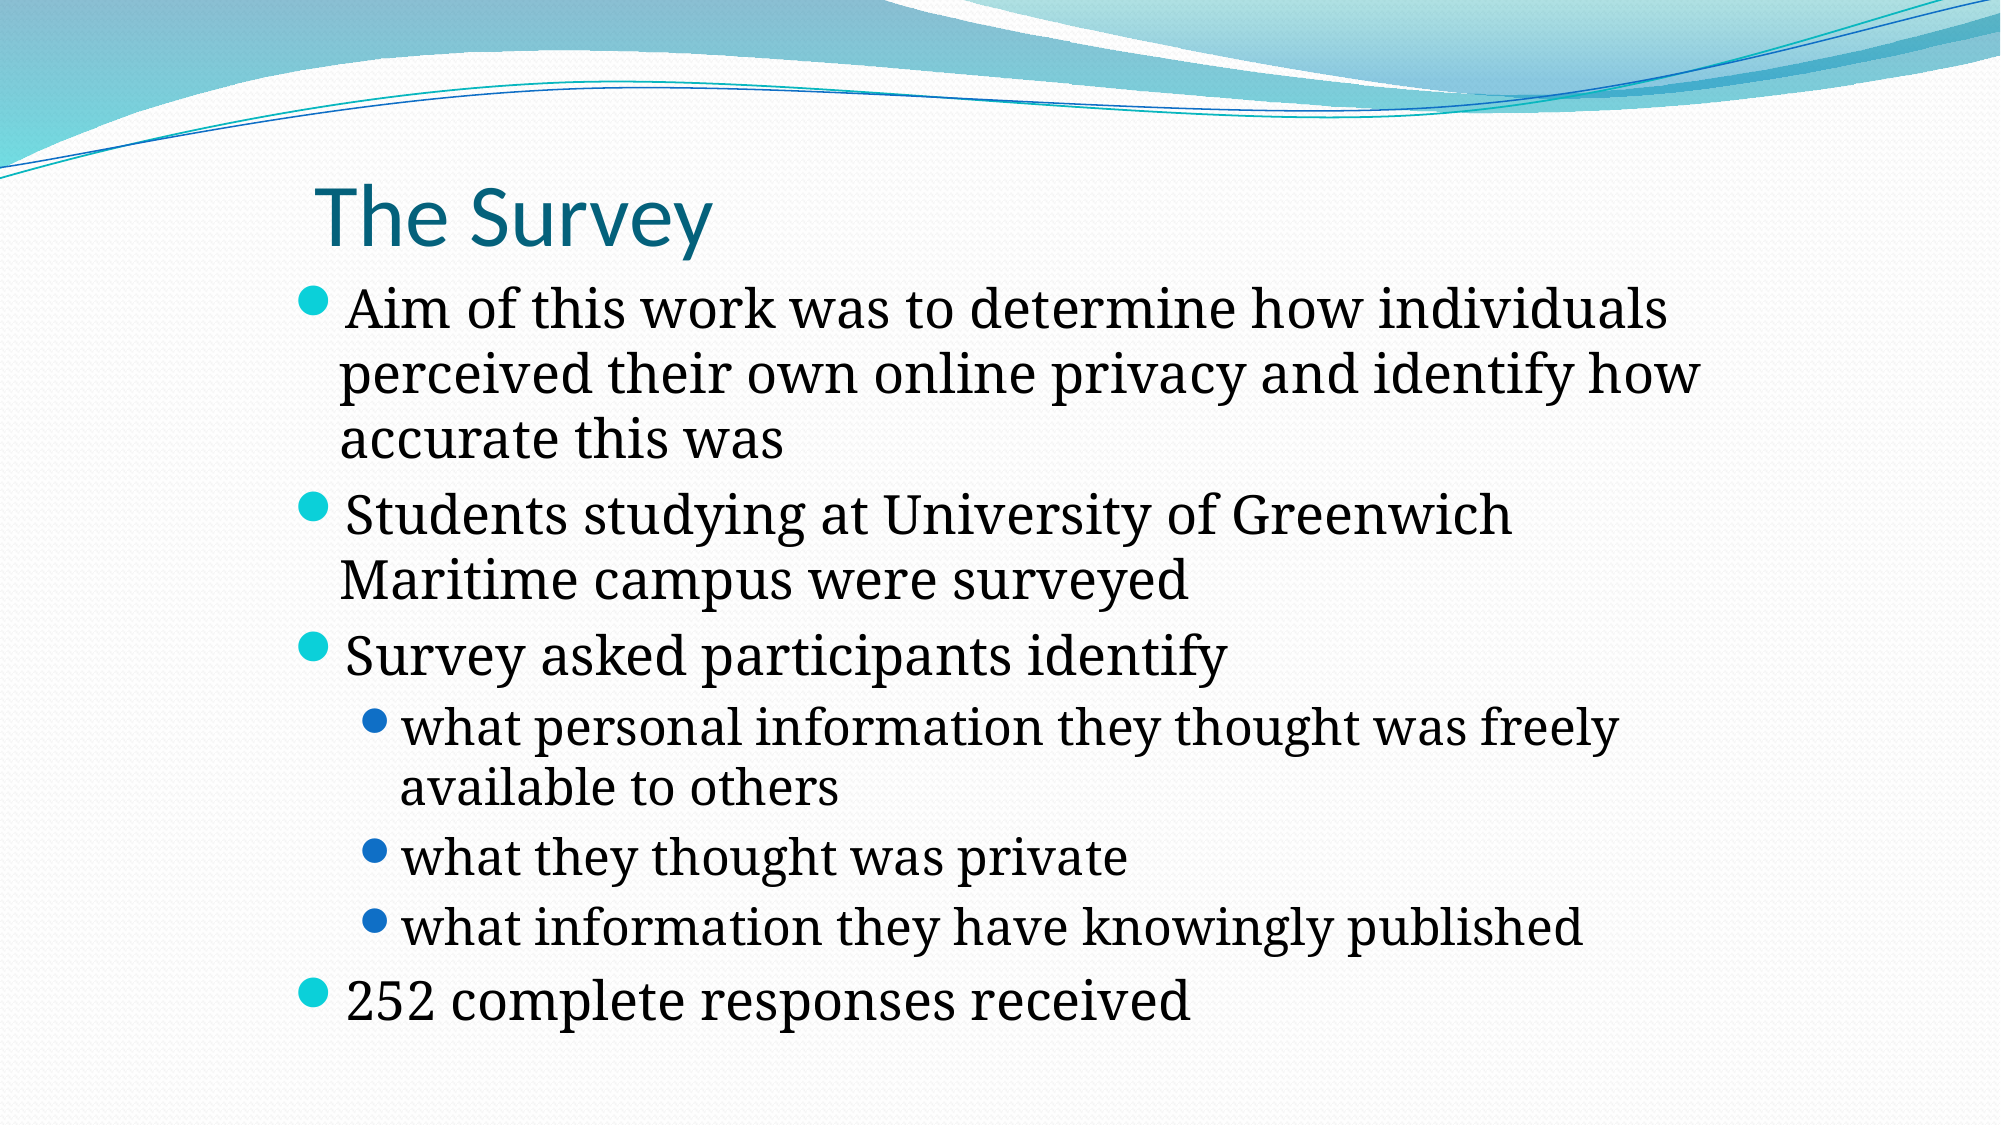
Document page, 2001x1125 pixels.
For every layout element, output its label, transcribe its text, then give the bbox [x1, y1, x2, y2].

title The Survey [314, 149, 1665, 265]
list Aim of this work was to determine how individuals perceived their own online privacy and identify how accurate this was Students studying at University of Greenwich Maritime campus were surveyed Survey asked participants identify what personal information they thought was freely available to others what they thought was private what information they have knowingly published 252 complete responses received [279, 267, 1721, 1094]
